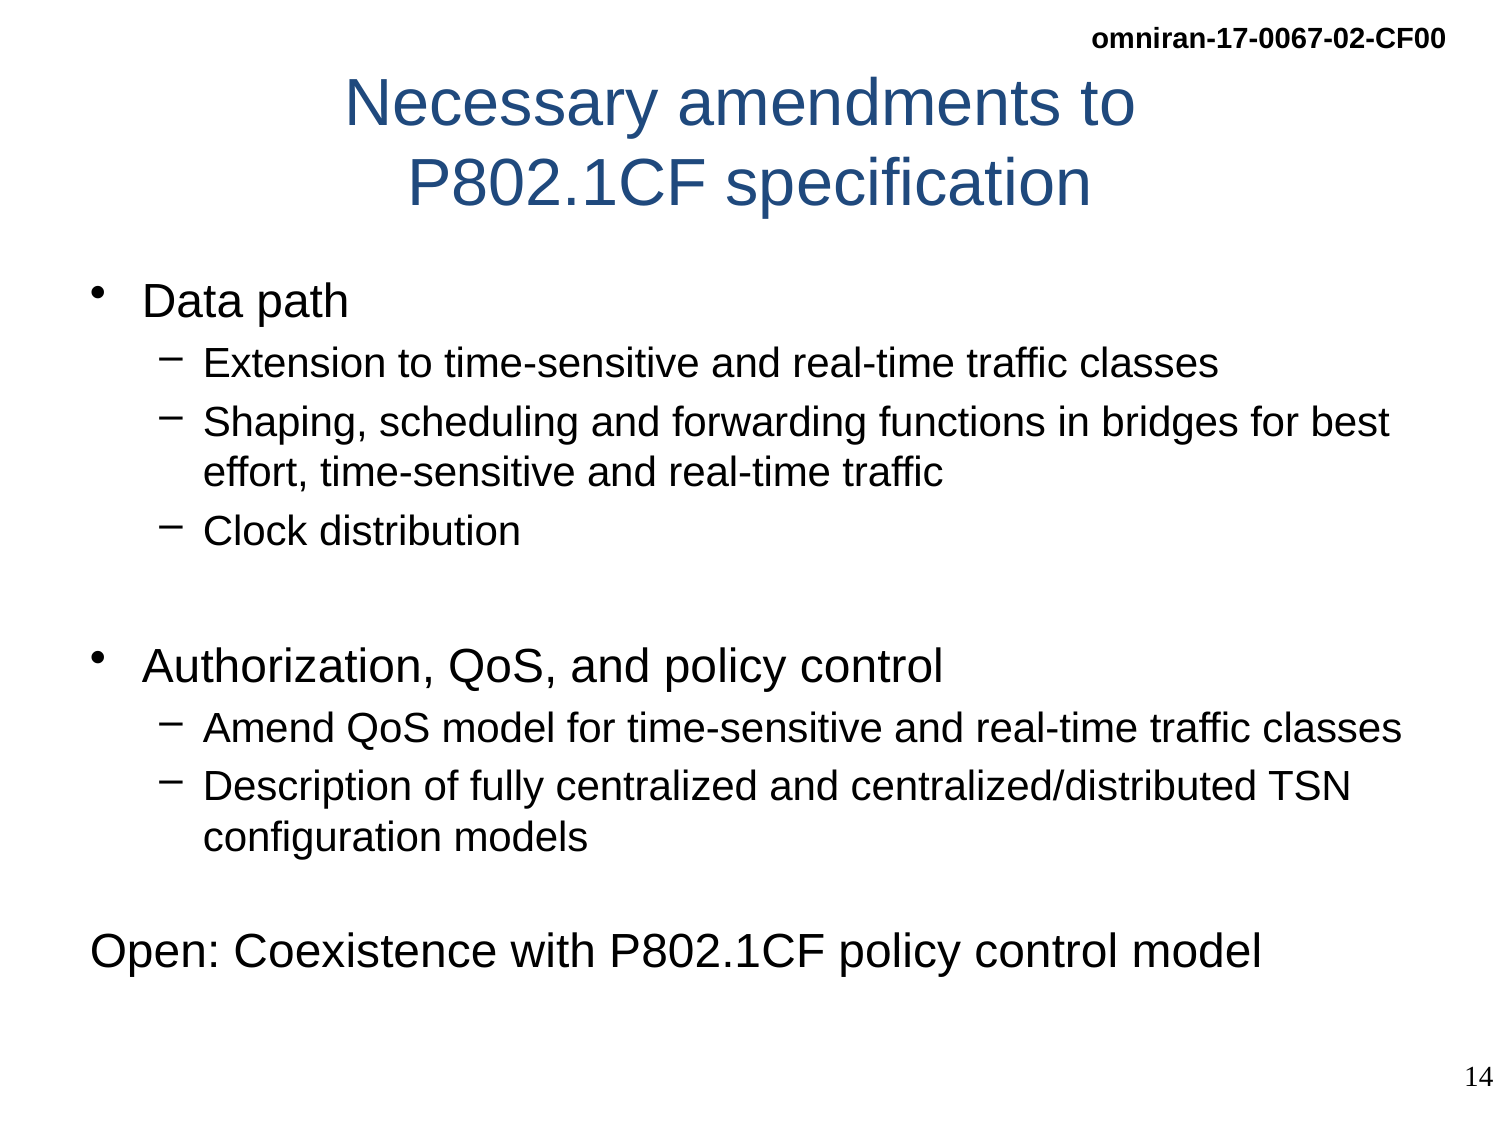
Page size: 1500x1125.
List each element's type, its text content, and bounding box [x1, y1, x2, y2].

title Necessary amendments to P802.1CF specification [75, 45, 1425, 233]
list Data path Extension to time-sensitive and real-time traffic classes Shaping, scheduling and forwarding functions in bridges for best effort, time-sensitive and real-time traffic Clock distribution Authorization, QoS, and policy control Amend QoS model for time-sensitive and real-time traffic classes Description of fully centralized and centralized/distributed TSN configuration models Open: Coexistence with P802.1CF policy control model [75, 262, 1425, 1024]
